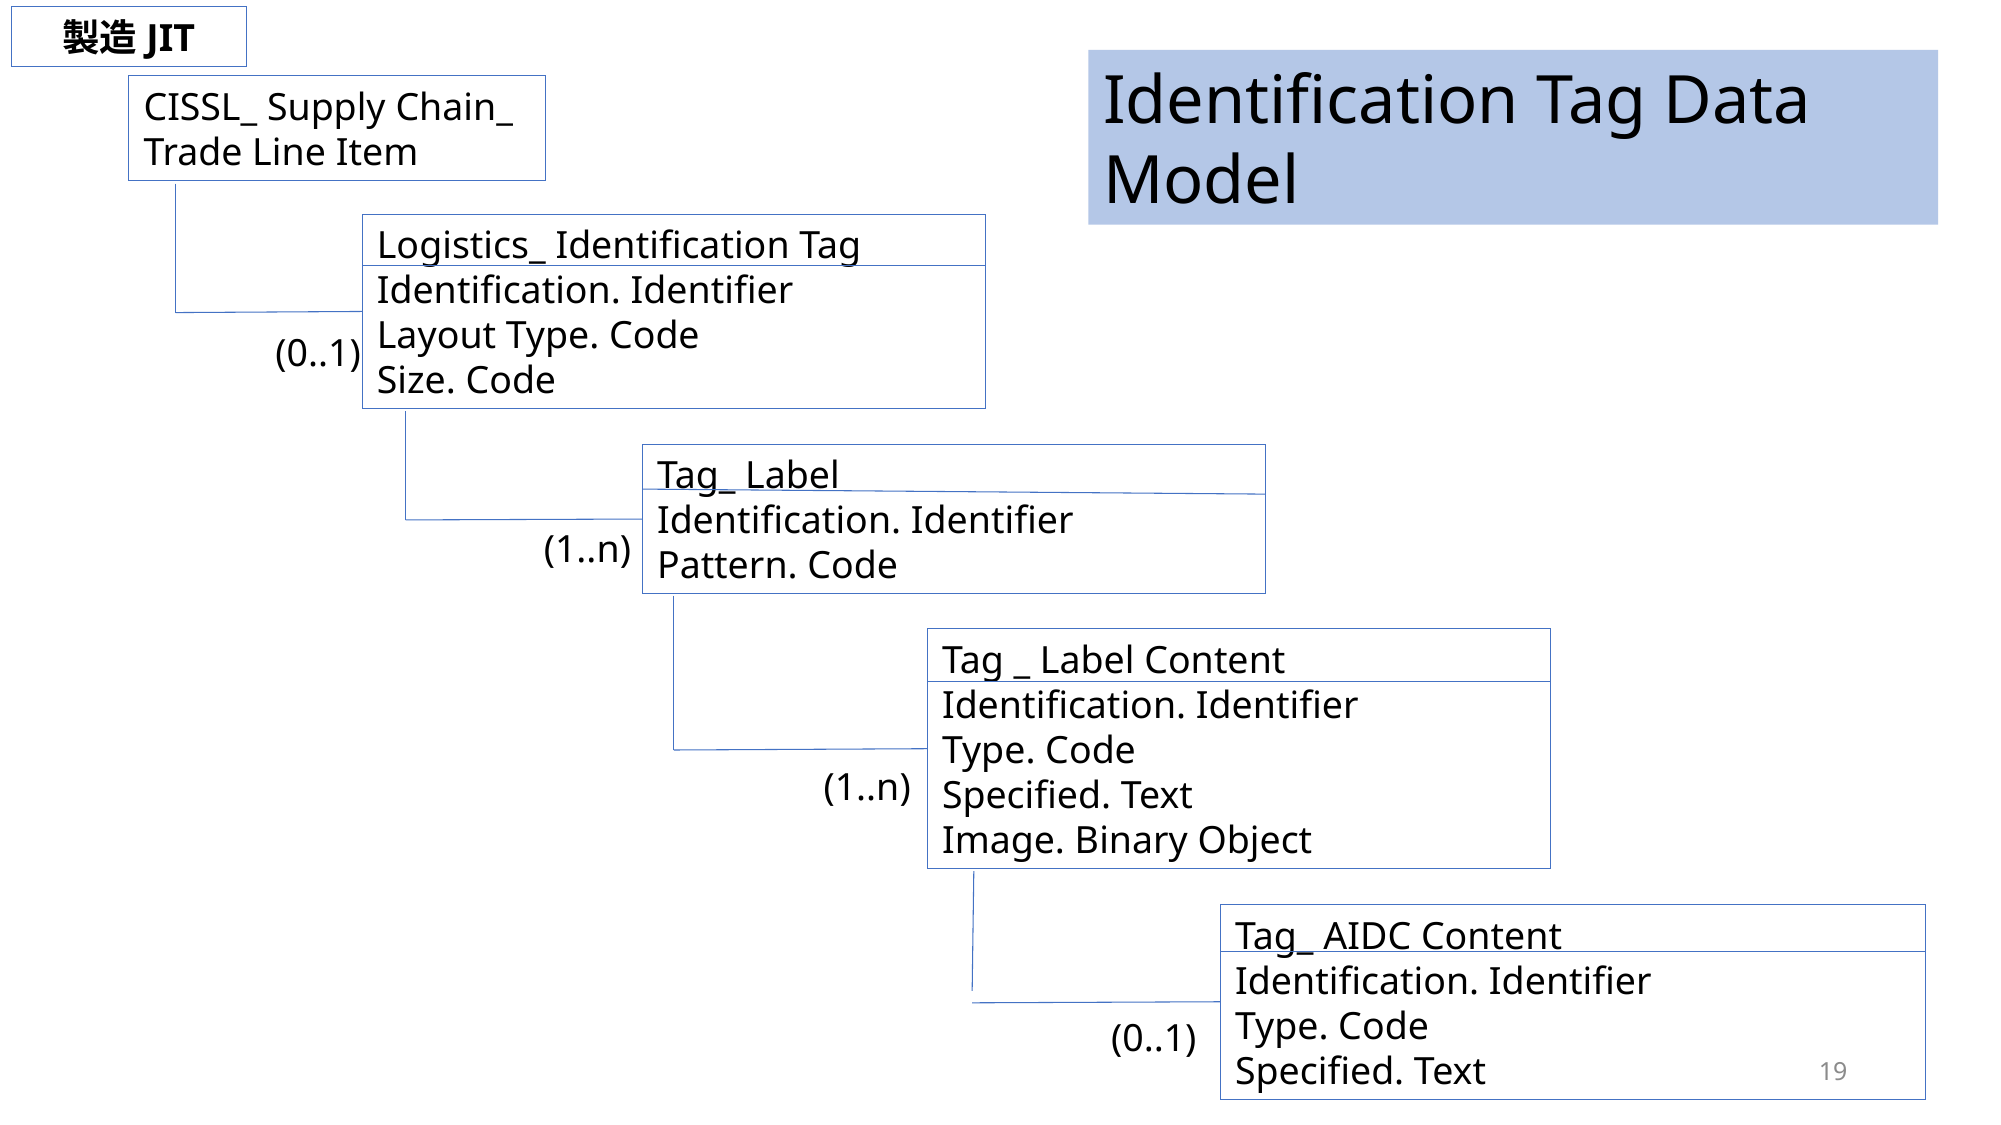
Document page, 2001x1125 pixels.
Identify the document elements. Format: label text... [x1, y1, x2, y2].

slide_number 19 [1412, 1042, 1863, 1103]
text_box (0..1) [1096, 1006, 1242, 1067]
text_box Tag_ AIDC Content Identification. Identifier Type. Code Specified. Text [1220, 904, 1926, 951]
text_box 製造JIT [11, 6, 247, 67]
text_box (1..n) [528, 517, 674, 578]
text_box (1..n) [808, 755, 954, 815]
text_box (0..1) [260, 321, 406, 381]
text_box Logistics_ Identification Tag Identification. Identifier Layout Type. Code Size. Code [362, 266, 986, 409]
text_box Tag _ Label Content Identification. Identifier Type. Code Specified. Text Image. Binary Object [927, 682, 1551, 869]
text_box Tag_ Label Identification. Identifier Pattern. Code [642, 444, 1266, 489]
text_box Tag_ Label Identification. Identifier Pattern. Code [642, 495, 1266, 594]
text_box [642, 489, 1266, 495]
text_box Logistics_ Identification Tag Identification. Identifier Layout Type. Code Size. Code [362, 214, 986, 265]
text_box Tag_ AIDC Content Identification. Identifier Type. Code Specified. Text [1220, 952, 1926, 1100]
text_box Tag _ Label Content Identification. Identifier Type. Code Specified. Text Image. Binary Object [927, 628, 1551, 681]
text_box Identification Tag Data Model [1088, 49, 1939, 225]
text_box CISSL_ Supply Chain_ Trade Line Item [128, 75, 546, 181]
